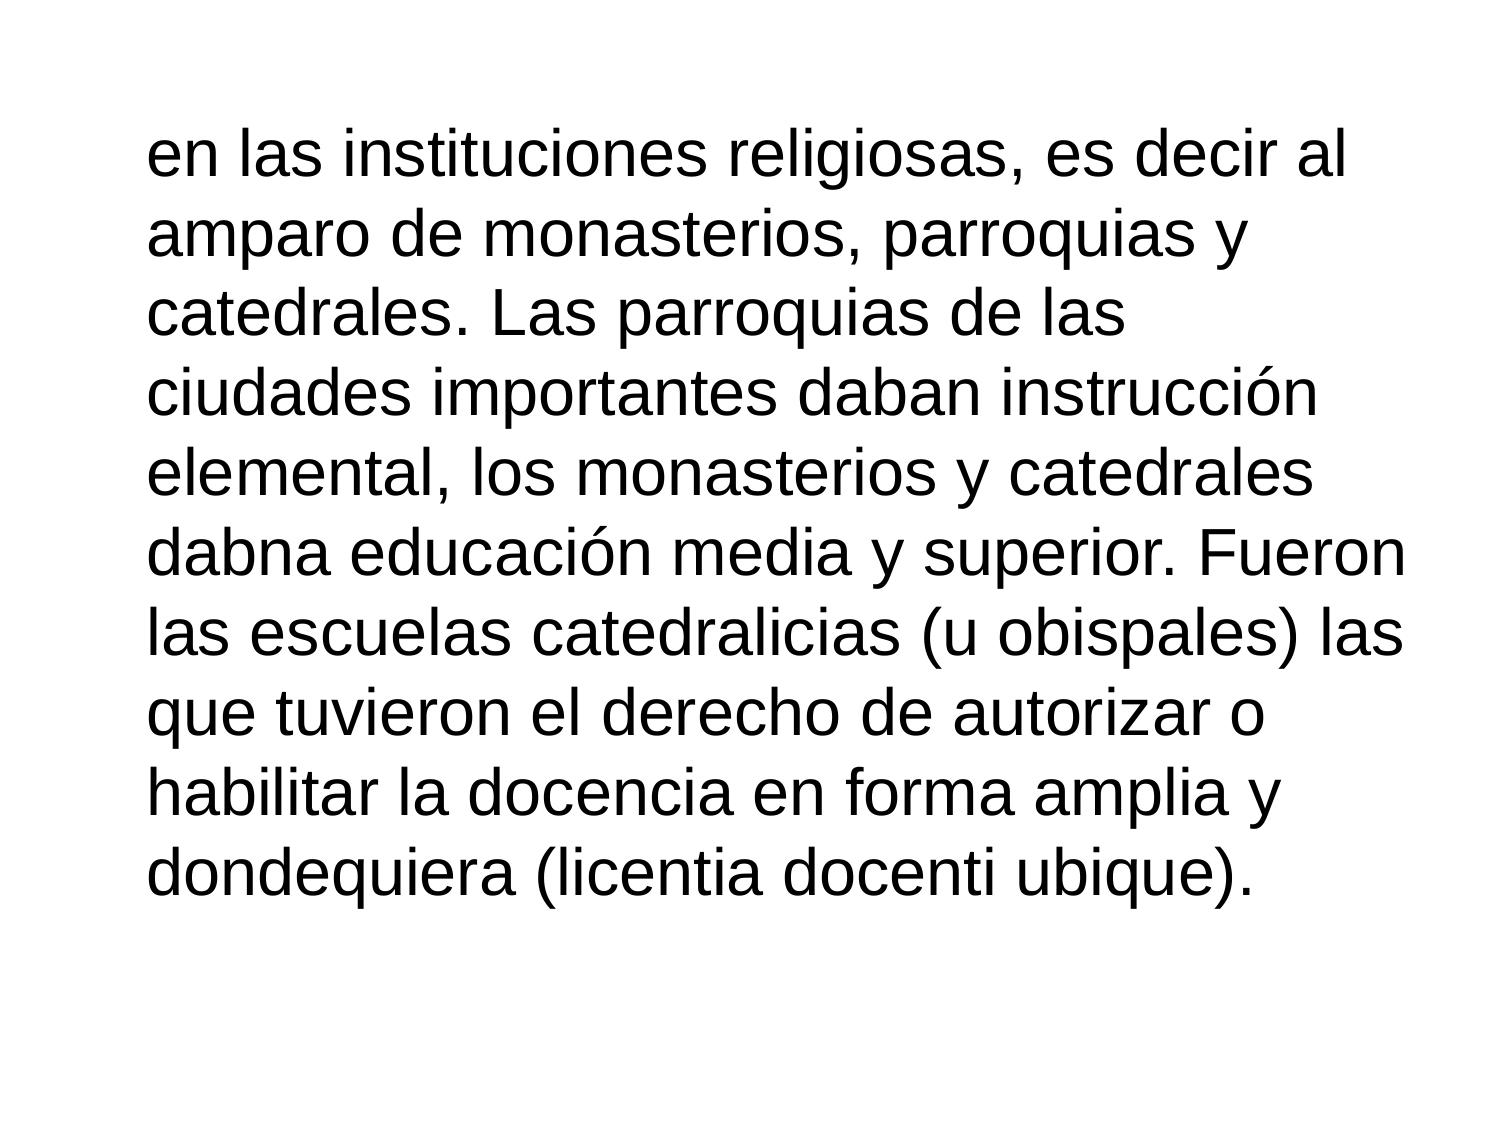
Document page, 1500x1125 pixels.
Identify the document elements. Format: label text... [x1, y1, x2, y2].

list en las instituciones religiosas, es decir al amparo de monasterios, parroquias y catedrales. Las parroquias de las ciudades importantes daban instrucción elemental, los monasterios y catedrales dabna educación media y superior. Fueron las escuelas catedralicias (u obispales) las que tuvieron el derecho de autorizar o habilitar la docencia en forma amplia y dondequiera (licentia docenti ubique). [74, 101, 1426, 1006]
